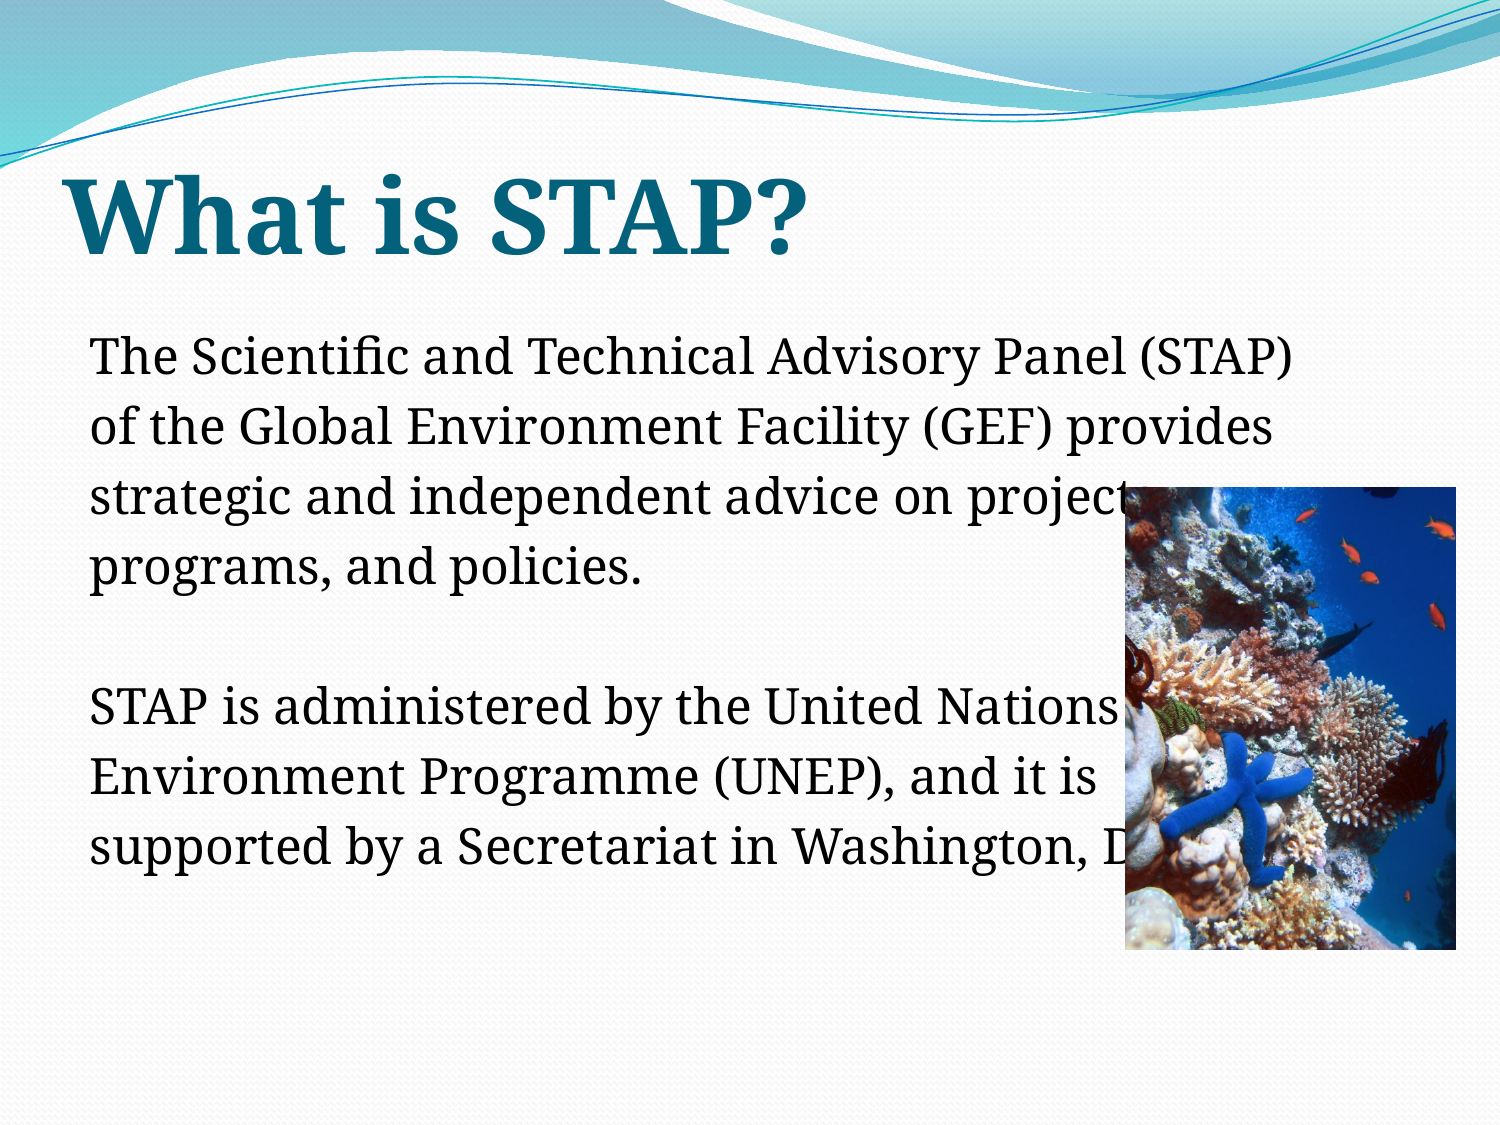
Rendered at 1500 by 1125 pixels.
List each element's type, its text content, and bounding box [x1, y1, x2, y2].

list STAP looks for… Are the socioeconomic benefits, and their contribution to global environmental benefits, defined explicitly? Is gender adequately accommodated throughout the proposal? [1117, 488, 1460, 963]
picture [1124, 487, 1456, 951]
list The Scientific and Technical Advisory Panel (STAP) of the Global Environment Facility (GEF) provides strategic and independent advice on projects, programs, and policies. STAP is administered by the United Nations Environment Programme (UNEP), and it is supported by a Secretariat in Washington, D.C [75, 317, 1463, 1038]
title What is STAP? [62, 115, 1425, 275]
